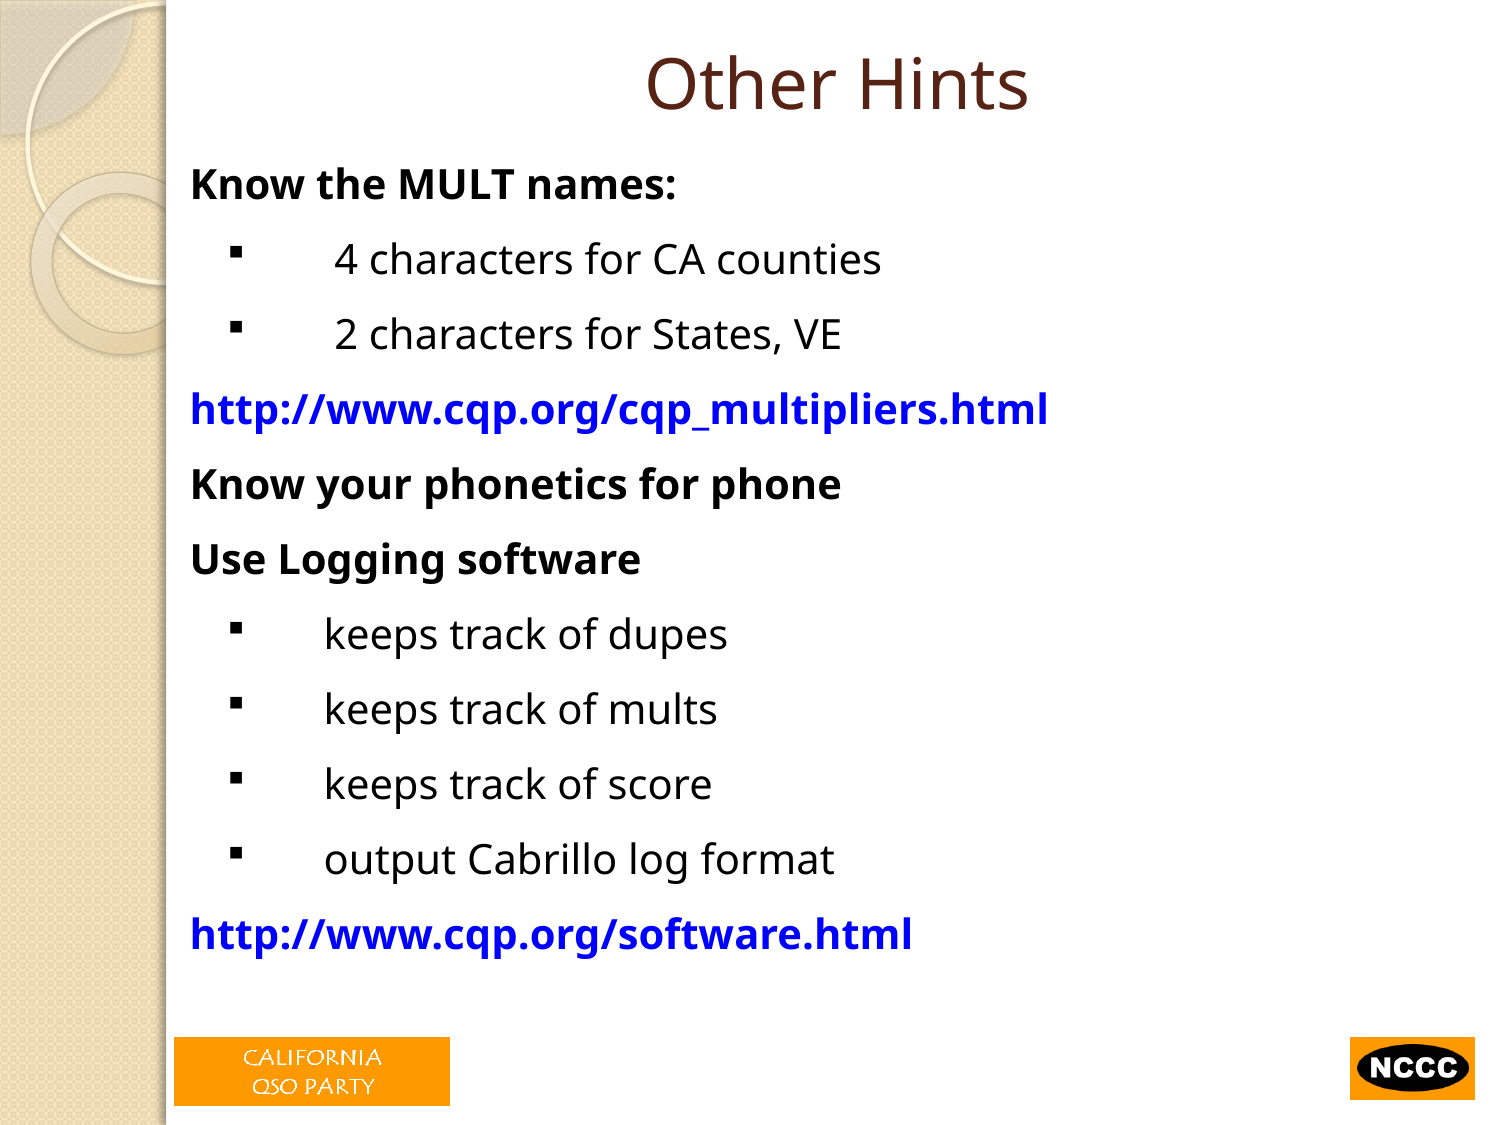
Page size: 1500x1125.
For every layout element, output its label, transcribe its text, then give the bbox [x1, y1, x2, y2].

title Other Hints [222, 12, 1453, 149]
text_box Know the MULT names: 4 characters for CA counties 2 characters for States, VE http://www.cqp.org/cqp_multipliers.html Know your phonetics for phone Use Logging software keeps track of dupes keeps track of mults keeps track of score output Cabrillo log format http://www.cqp.org/software.html [174, 149, 1463, 1025]
picture [1350, 1037, 1475, 1100]
picture [174, 1037, 450, 1106]
